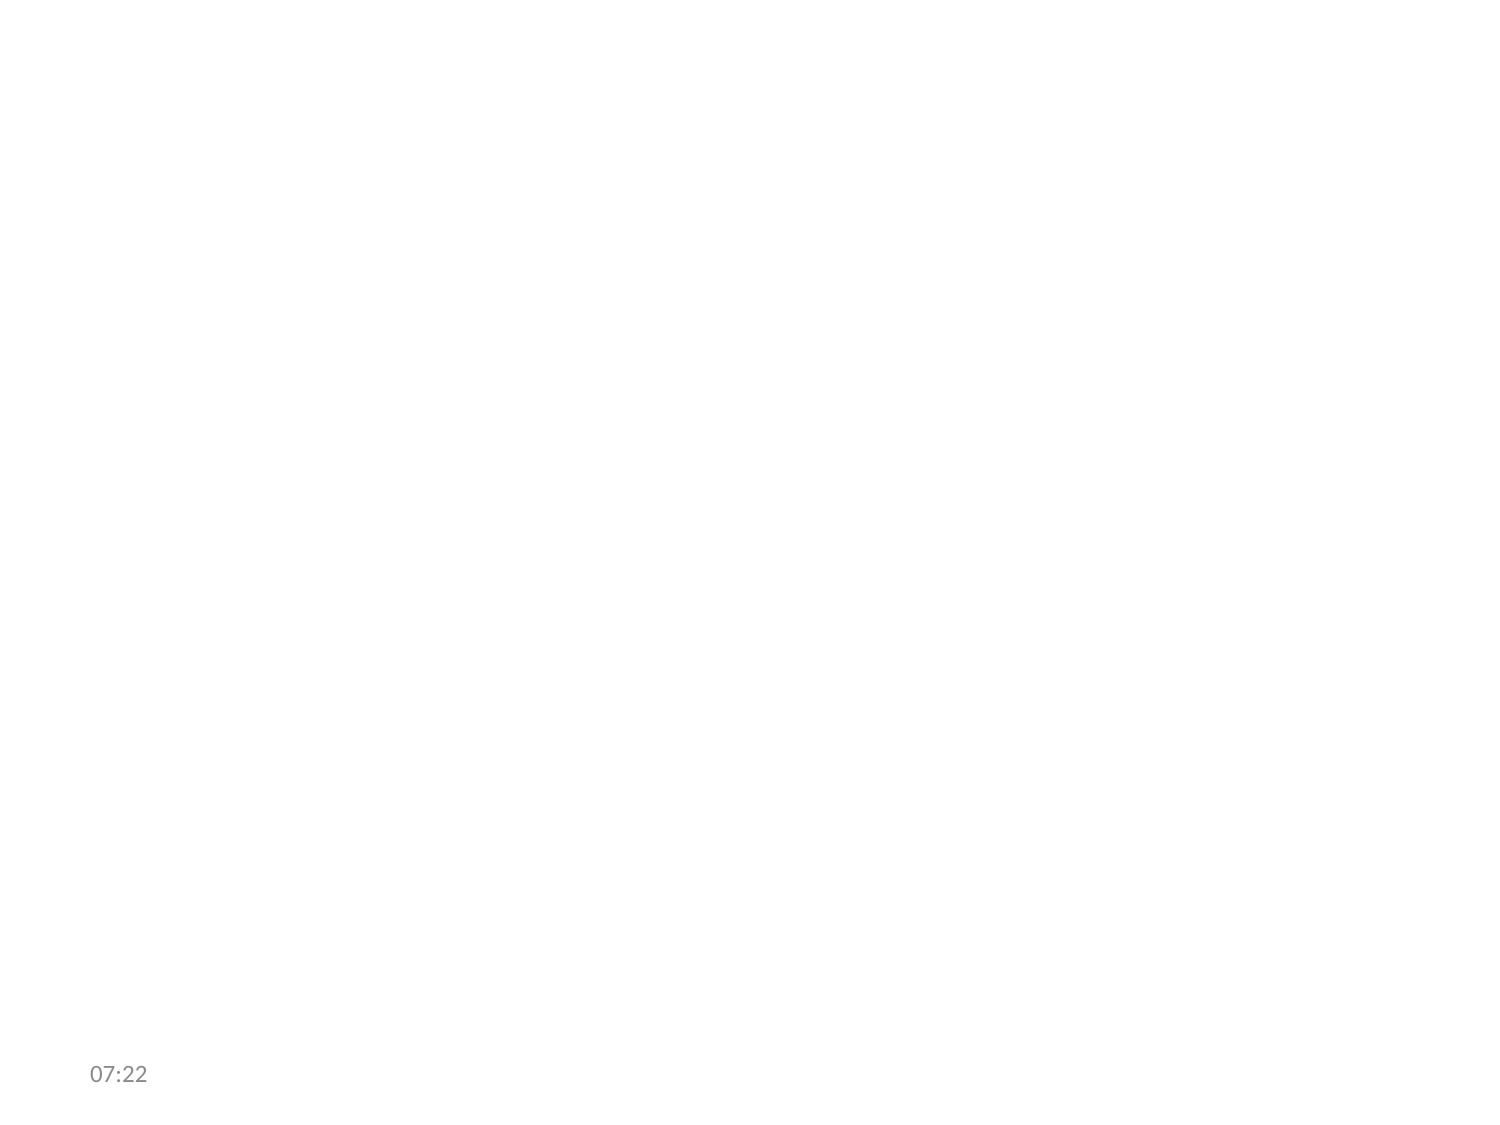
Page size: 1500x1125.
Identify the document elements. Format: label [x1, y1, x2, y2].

slide_number [75, 1042, 425, 1103]
